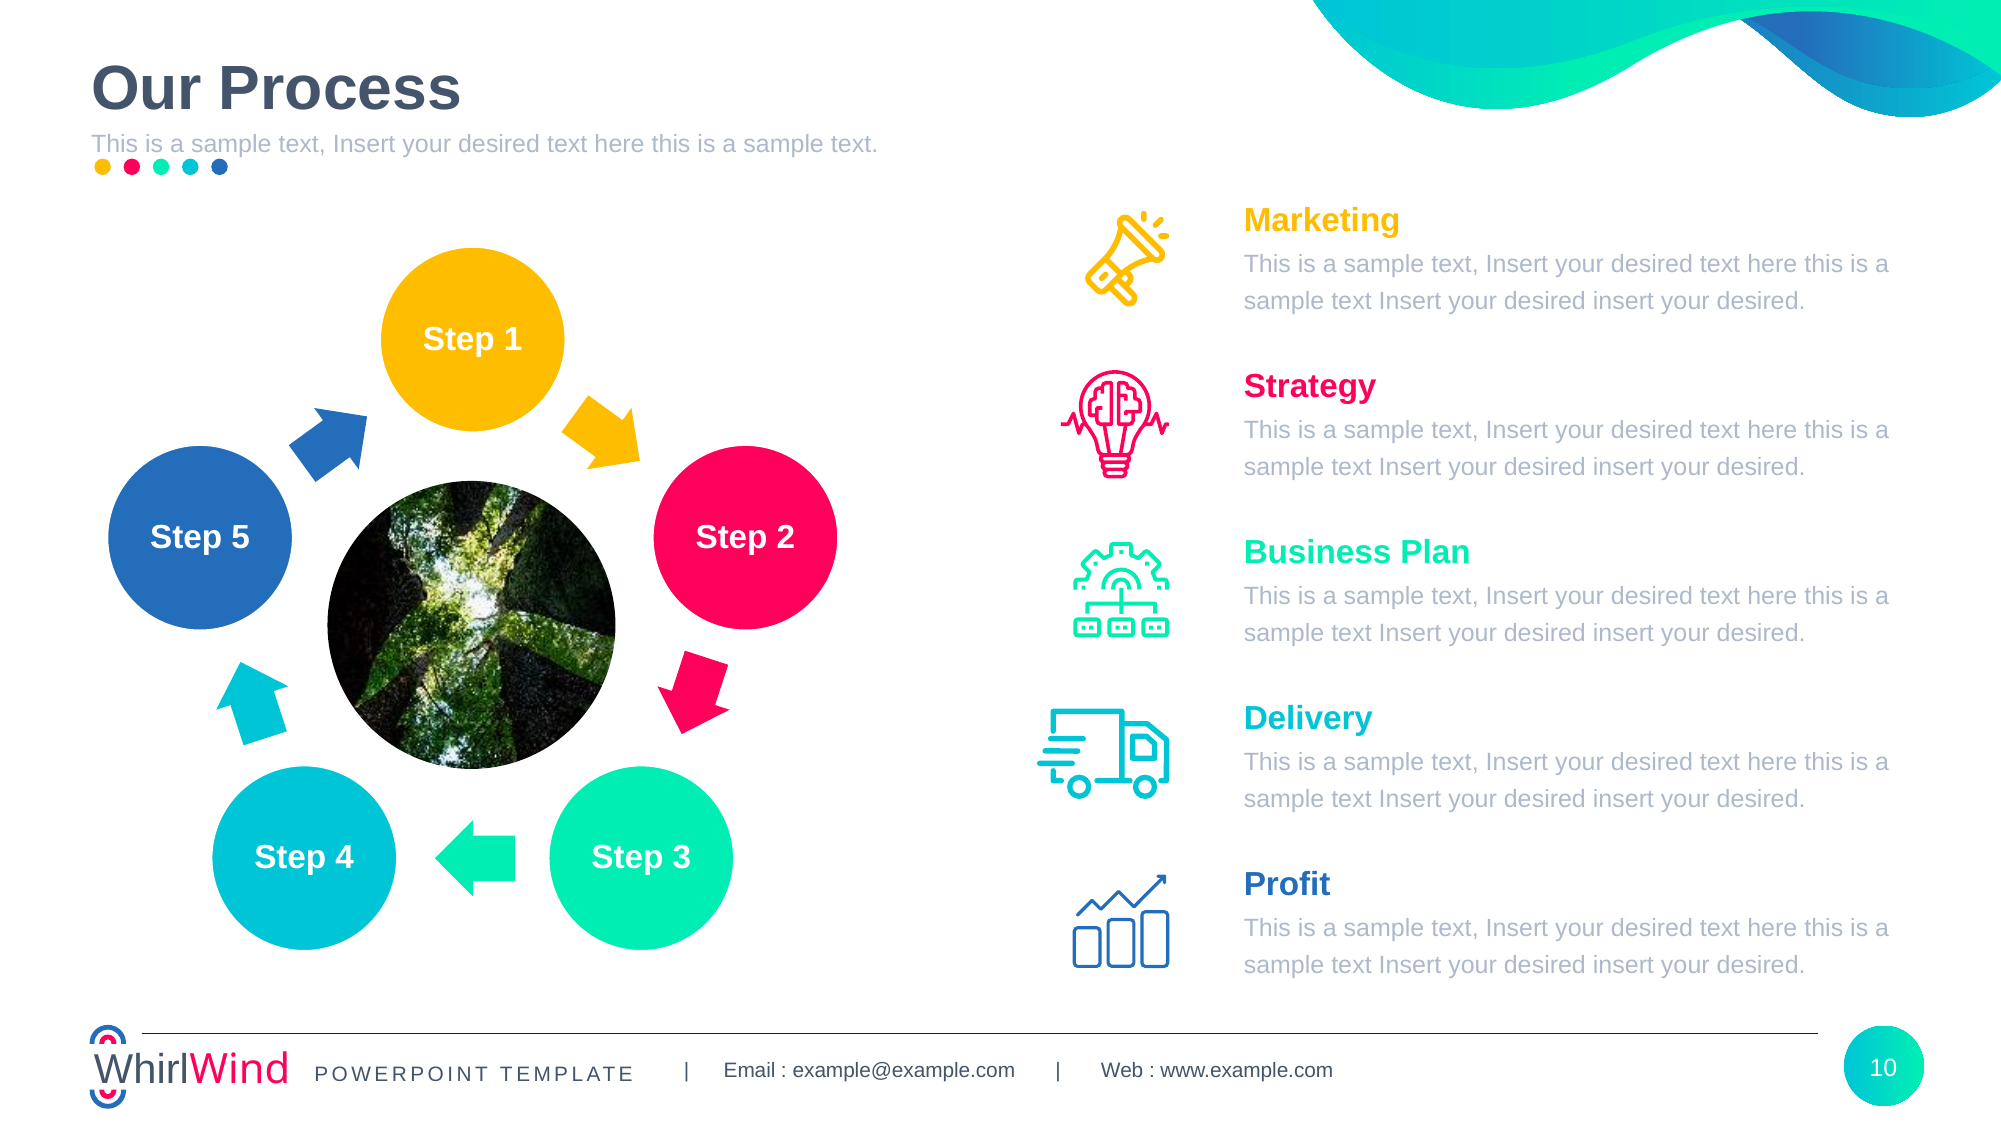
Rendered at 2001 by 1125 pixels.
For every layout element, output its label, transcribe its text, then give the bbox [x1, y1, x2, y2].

text_box [1140, 910, 1170, 969]
text_box [1073, 617, 1102, 638]
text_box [1228, 523, 1906, 652]
text_box [1106, 917, 1136, 968]
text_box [1228, 854, 1906, 984]
text_box [1085, 214, 1166, 307]
text_box [1141, 617, 1170, 638]
text_box [1076, 874, 1167, 917]
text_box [1228, 191, 1906, 320]
text_box [1107, 617, 1136, 638]
text_box [1085, 587, 1158, 614]
text_box [1141, 210, 1147, 222]
text_box [1158, 233, 1170, 239]
text_box [1073, 541, 1169, 590]
title Our Process [76, 39, 1924, 130]
text_box [1047, 735, 1086, 742]
text_box [1050, 708, 1170, 799]
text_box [77, 213, 849, 965]
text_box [1228, 357, 1906, 486]
slide_number 10 [1837, 1036, 1930, 1096]
text_box [1042, 748, 1081, 754]
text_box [1311, 0, 2000, 117]
text_box [1072, 926, 1102, 968]
text_box [1036, 760, 1075, 767]
text_box [1060, 370, 1170, 479]
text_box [1228, 688, 1906, 818]
